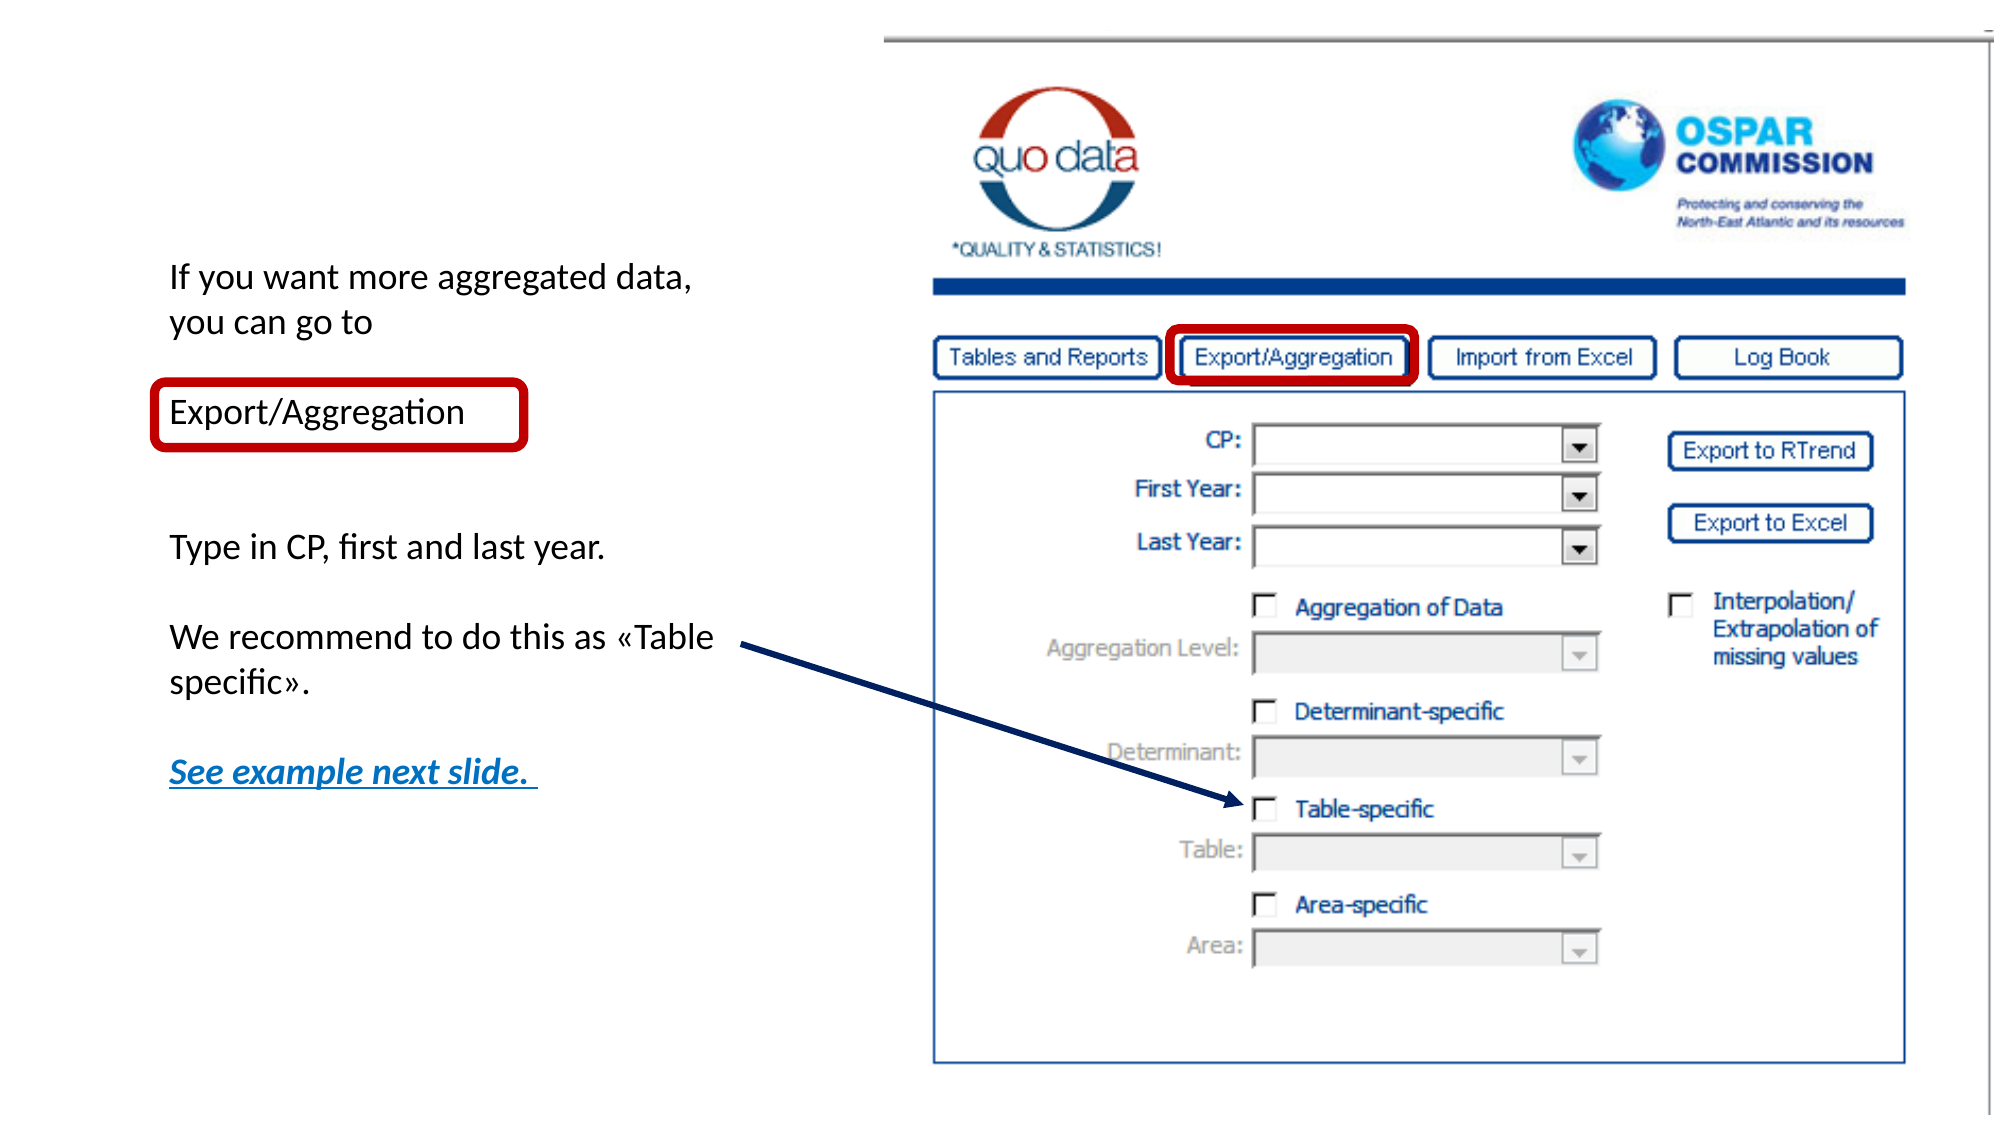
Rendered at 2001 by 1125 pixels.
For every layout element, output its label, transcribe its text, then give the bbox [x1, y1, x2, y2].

picture [883, 29, 1994, 1115]
text_box [153, 381, 525, 449]
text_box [740, 643, 1244, 805]
text_box If you want more aggregated data, you can go to Export/Aggregation Type in CP, first and last year. We recommend to do this as «Table specific». See example next slide. [154, 244, 767, 800]
